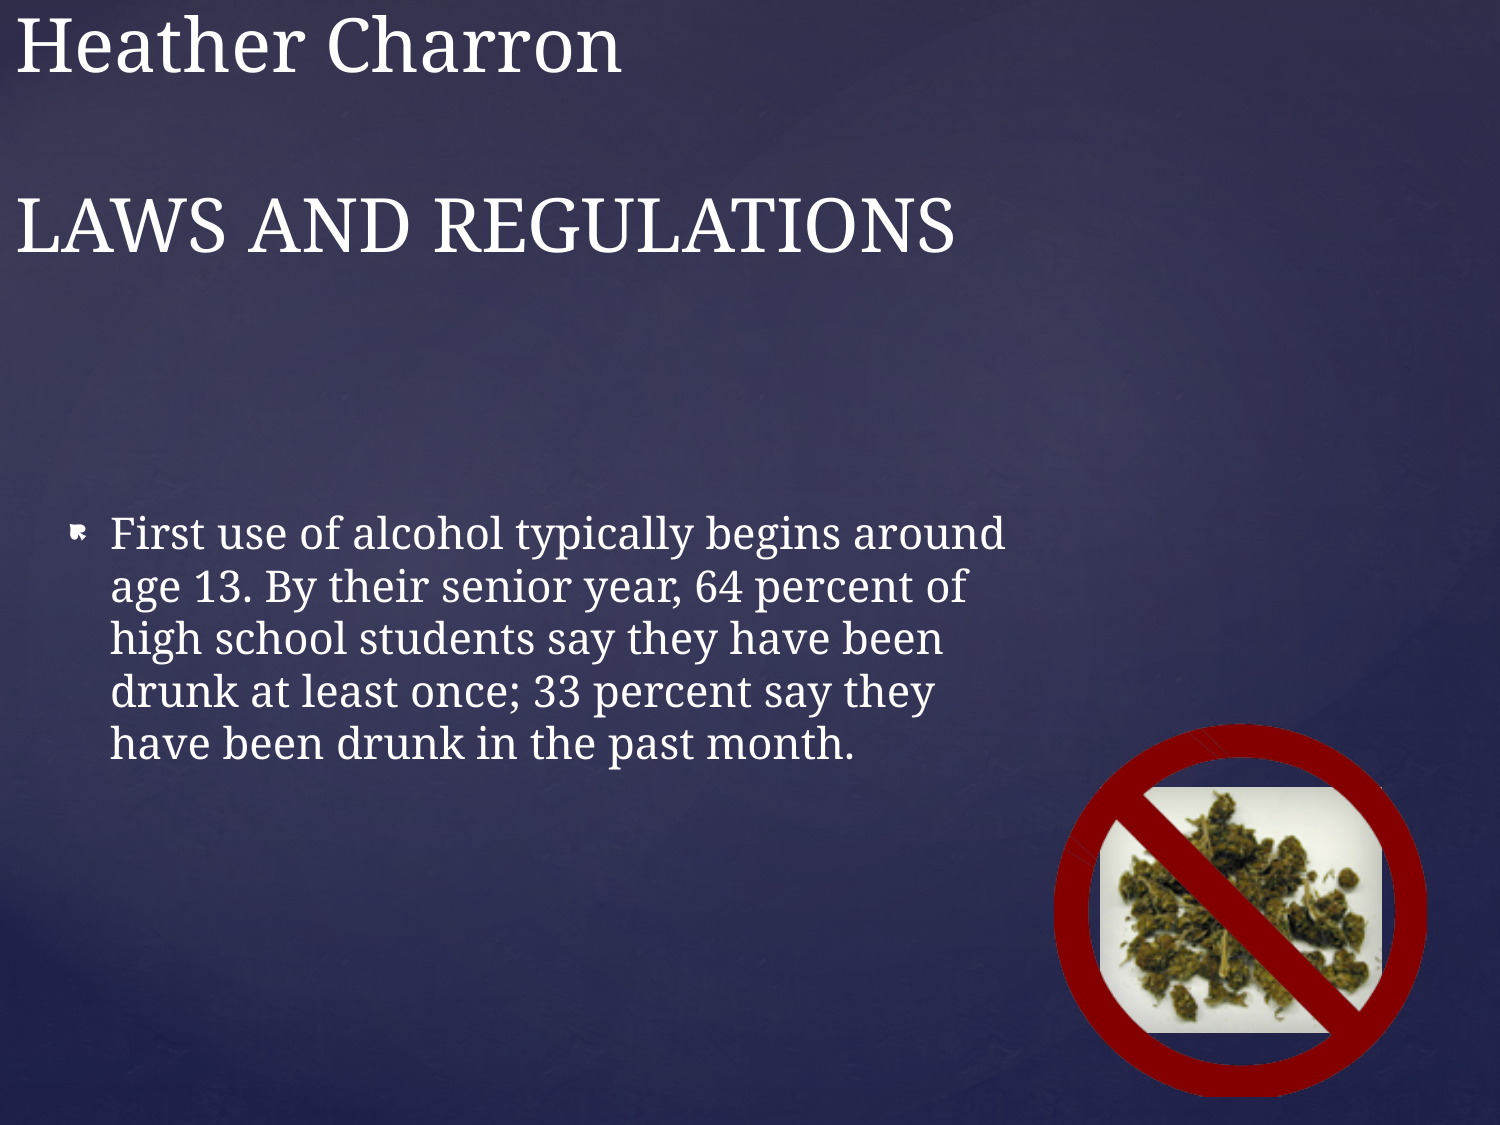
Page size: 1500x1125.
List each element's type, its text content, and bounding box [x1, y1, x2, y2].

title Heather Charron LAWS AND REGULATIONS [0, 37, 1240, 275]
picture [1053, 722, 1428, 1098]
list First use of alcohol typically begins around age 13. By their senior year, 64 percent of high school students say they have been drunk at least once; 33 percent say they have been drunk in the past month. [50, 387, 1050, 888]
